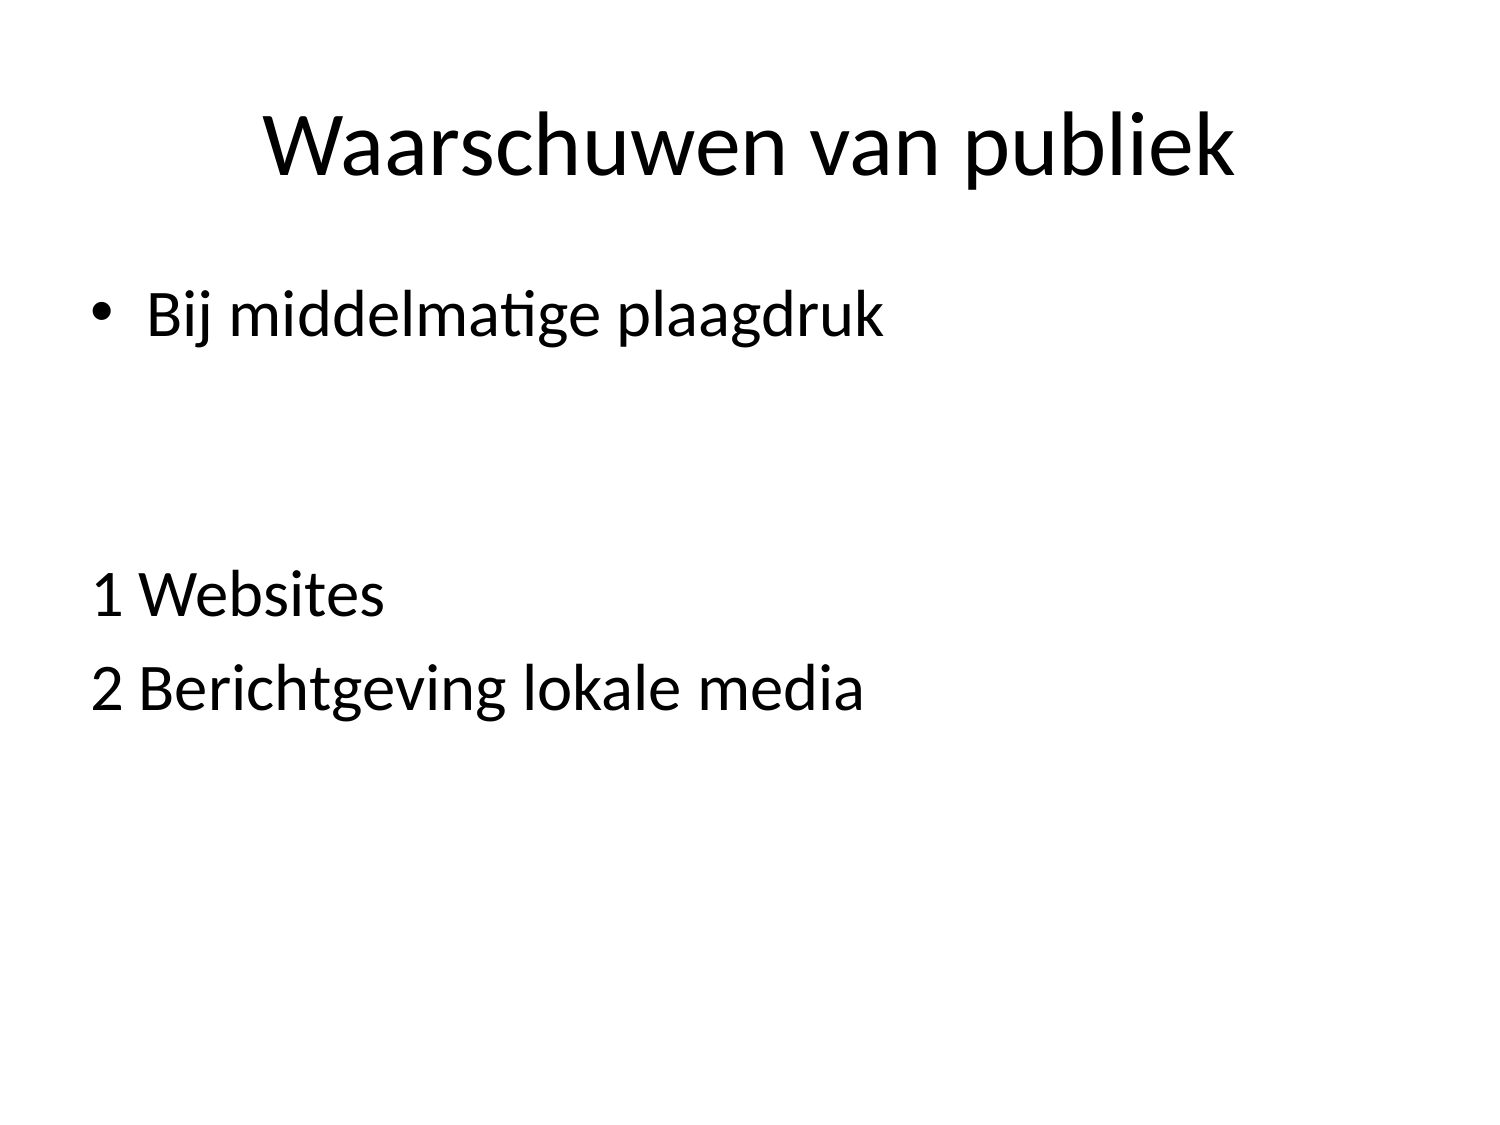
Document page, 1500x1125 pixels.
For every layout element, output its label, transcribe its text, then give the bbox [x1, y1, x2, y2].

title Waarschuwen van publiek [75, 45, 1425, 233]
list Bij middelmatige plaagdruk 1 Websites 2 Berichtgeving lokale media [75, 262, 1425, 1005]
